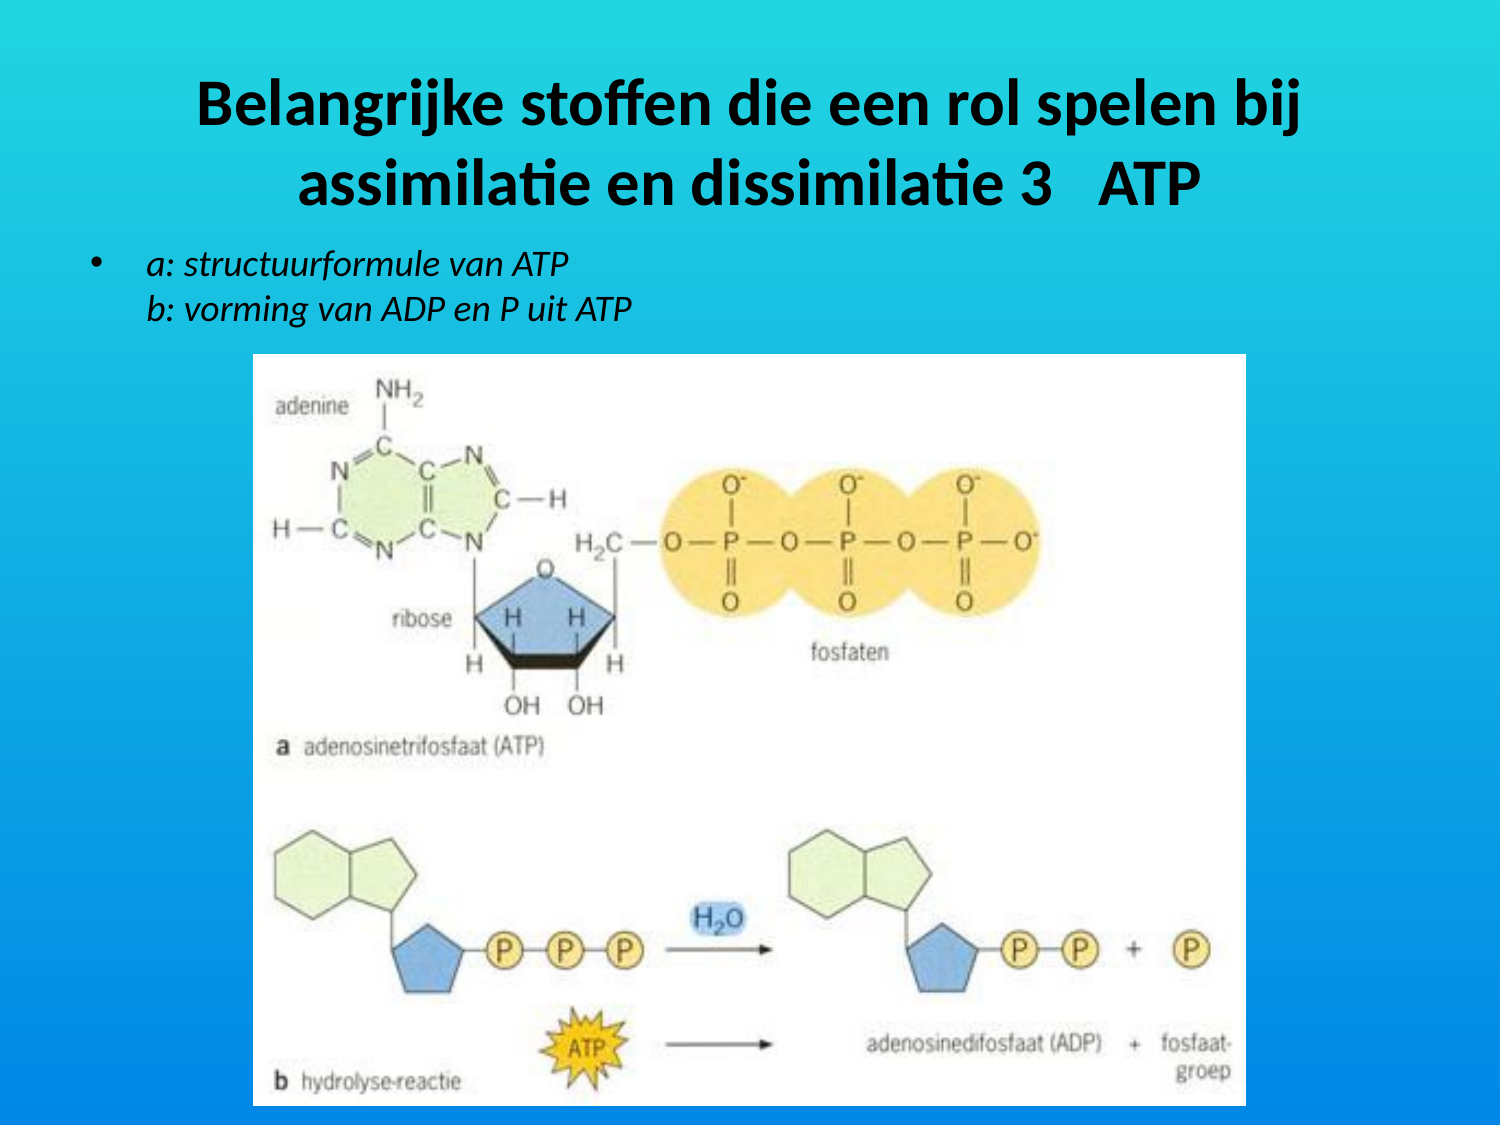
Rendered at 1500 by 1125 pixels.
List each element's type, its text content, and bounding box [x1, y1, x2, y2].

list a: structuurformule van ATP b: vorming van ADP en P uit ATP [75, 231, 1425, 1083]
picture [253, 354, 1247, 1107]
title Belangrijke stoffen die een rol spelen bij assimilatie en dissimilatie 3 ATP [75, 45, 1425, 231]
